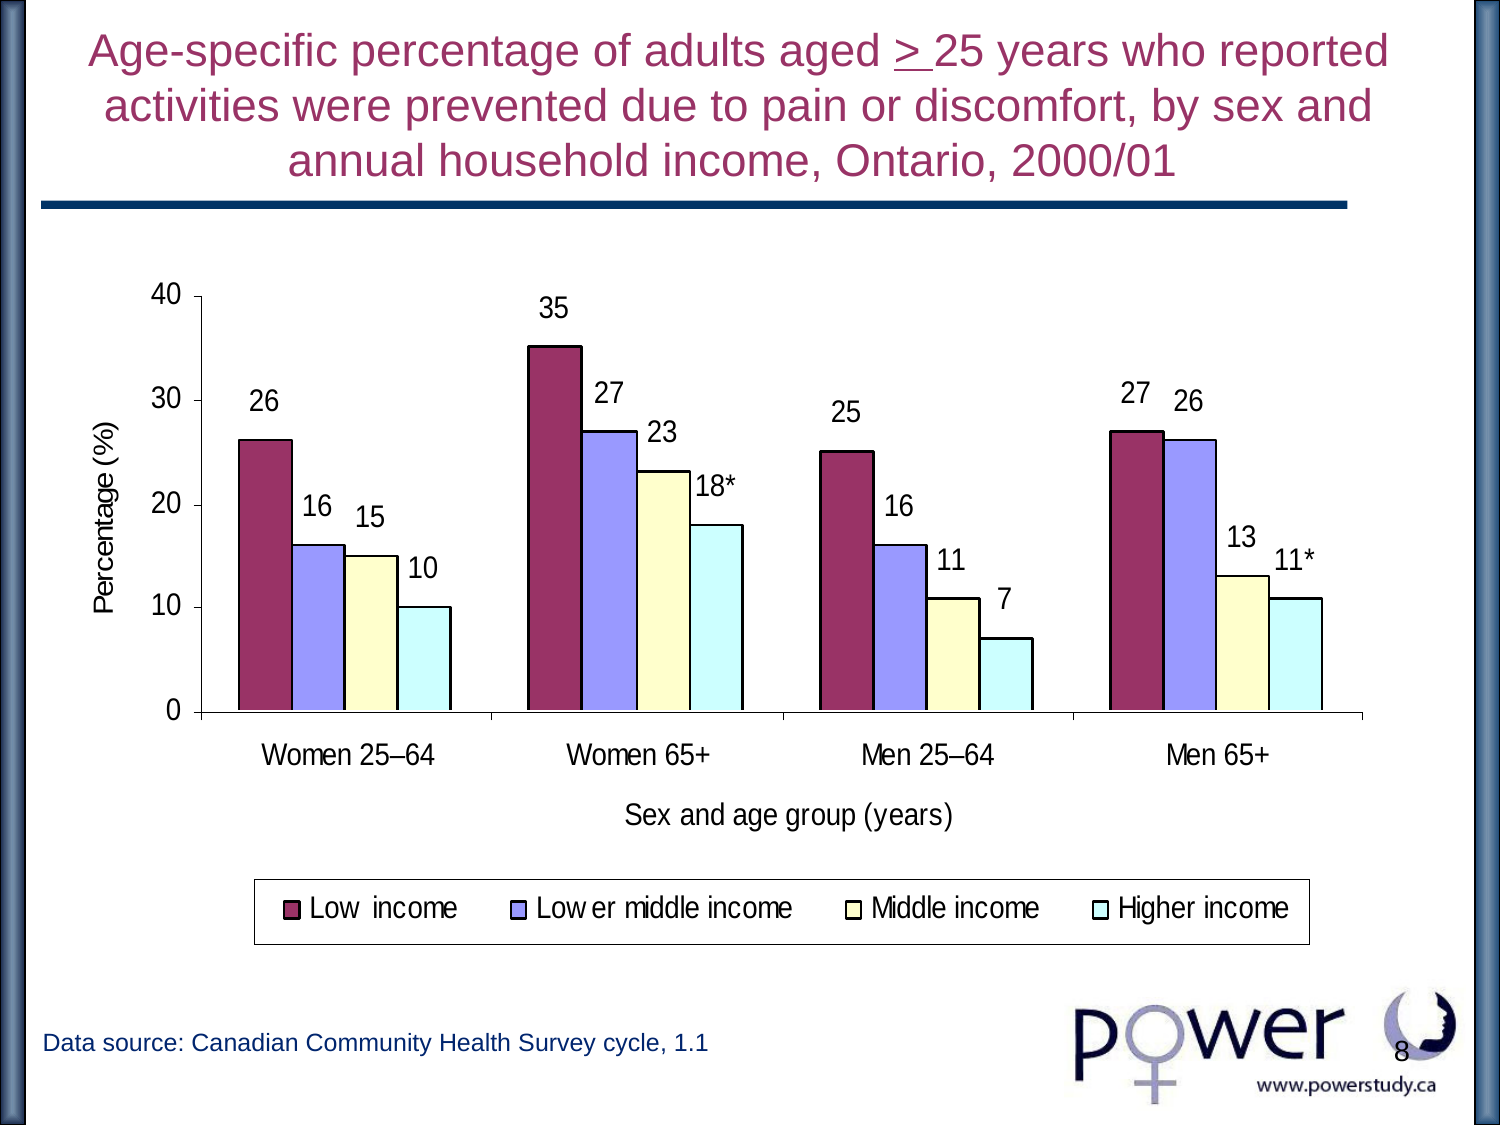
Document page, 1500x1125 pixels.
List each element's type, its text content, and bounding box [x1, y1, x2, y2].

text_box Data source: Canadian Community Health Survey cycle, 1.1 [27, 1024, 906, 1100]
slide_number 8 [1074, 1024, 1426, 1103]
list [49, 224, 1401, 967]
title Age-specific percentage of adults aged > 25 years who reported activities were prevented due to pain or discomfort, by sex and annual household income, Ontario, 2000/01 [27, 12, 1451, 194]
picture [1064, 979, 1466, 1111]
